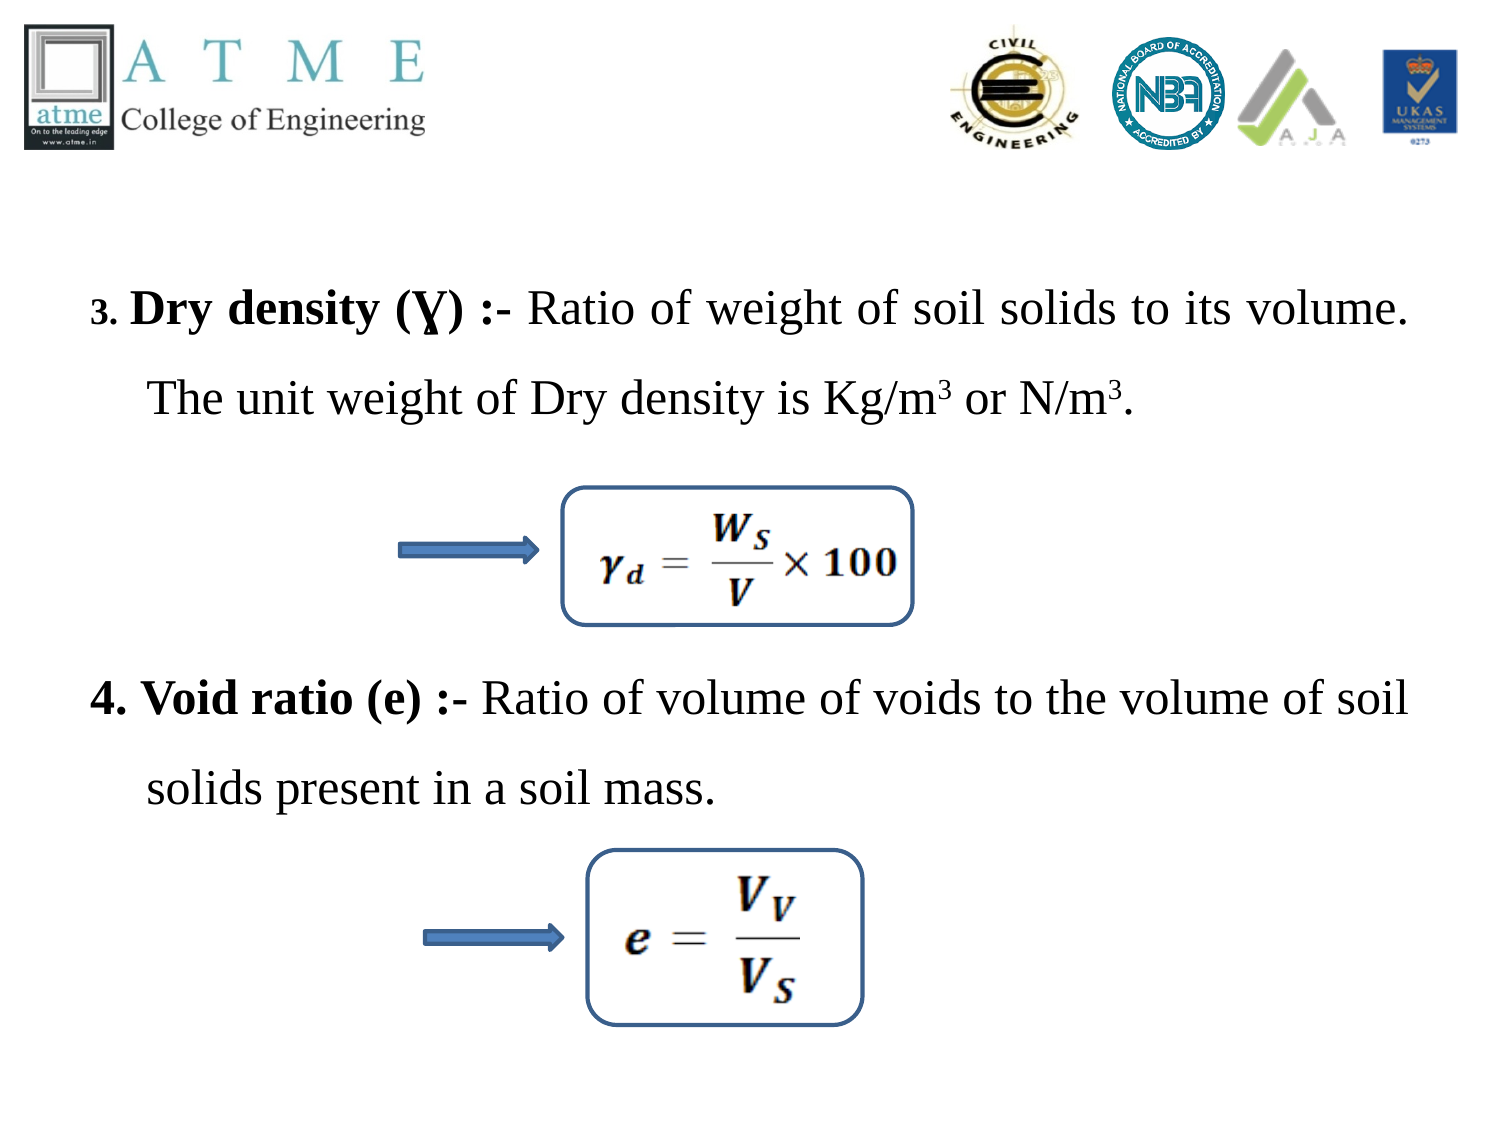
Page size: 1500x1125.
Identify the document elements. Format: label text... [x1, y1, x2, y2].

text_box [397, 535, 540, 565]
picture [1112, 37, 1213, 150]
picture [1209, 103, 1218, 120]
text_box [422, 923, 565, 952]
text_box [560, 485, 915, 628]
picture [1184, 109, 1225, 150]
picture [950, 24, 1080, 150]
picture [24, 24, 425, 150]
text_box [585, 847, 865, 1028]
picture [624, 874, 801, 1018]
picture [1237, 49, 1458, 146]
picture [599, 512, 901, 617]
picture [1179, 37, 1225, 79]
list 3. Dry density (Ɣ) :- Ratio of weight of soil solids to its volume. The unit weight of Dry density is Kg/m3 or N/m3. 4. Void ratio (e) :- Ratio of volume of voids to the volume of soil solids present in a soil mass. [75, 237, 1425, 1050]
